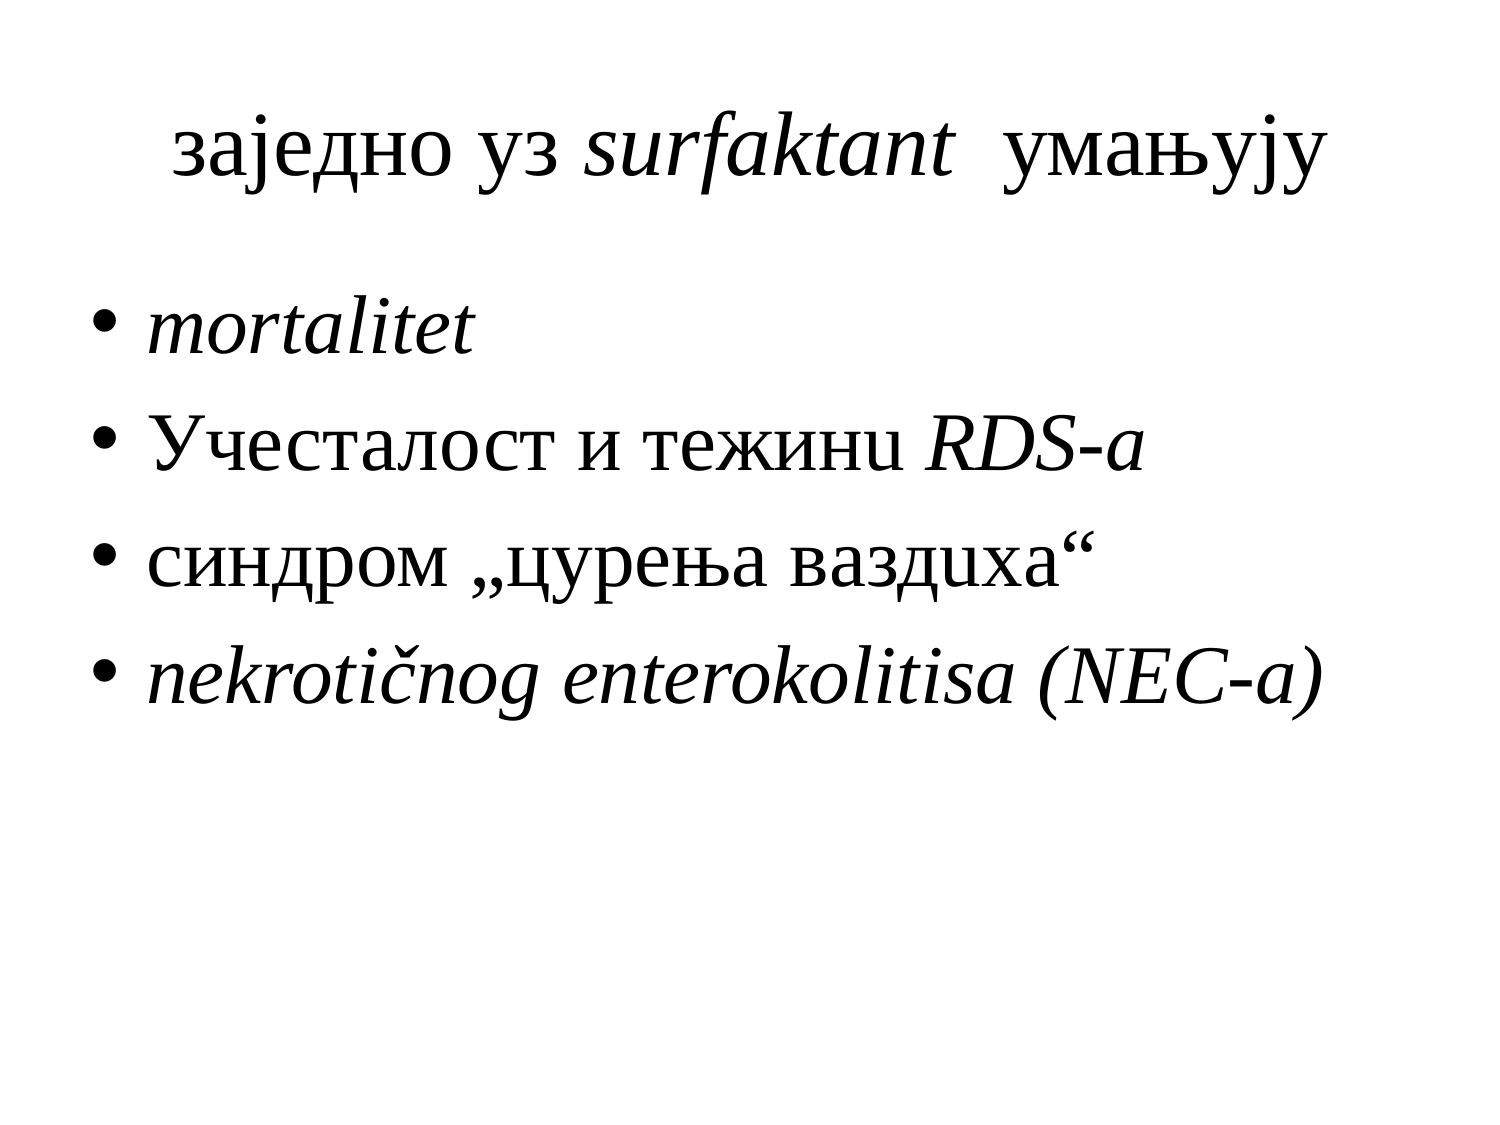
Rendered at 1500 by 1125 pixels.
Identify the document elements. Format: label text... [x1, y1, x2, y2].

title заједно уз surfaktant умањују [75, 45, 1425, 233]
list mortalitet Учесталост и тeжинu RDS-a синдром „цурења вaздuхa“ nekrotičnog enterokolitisa (NEC-a) [75, 262, 1425, 1005]
